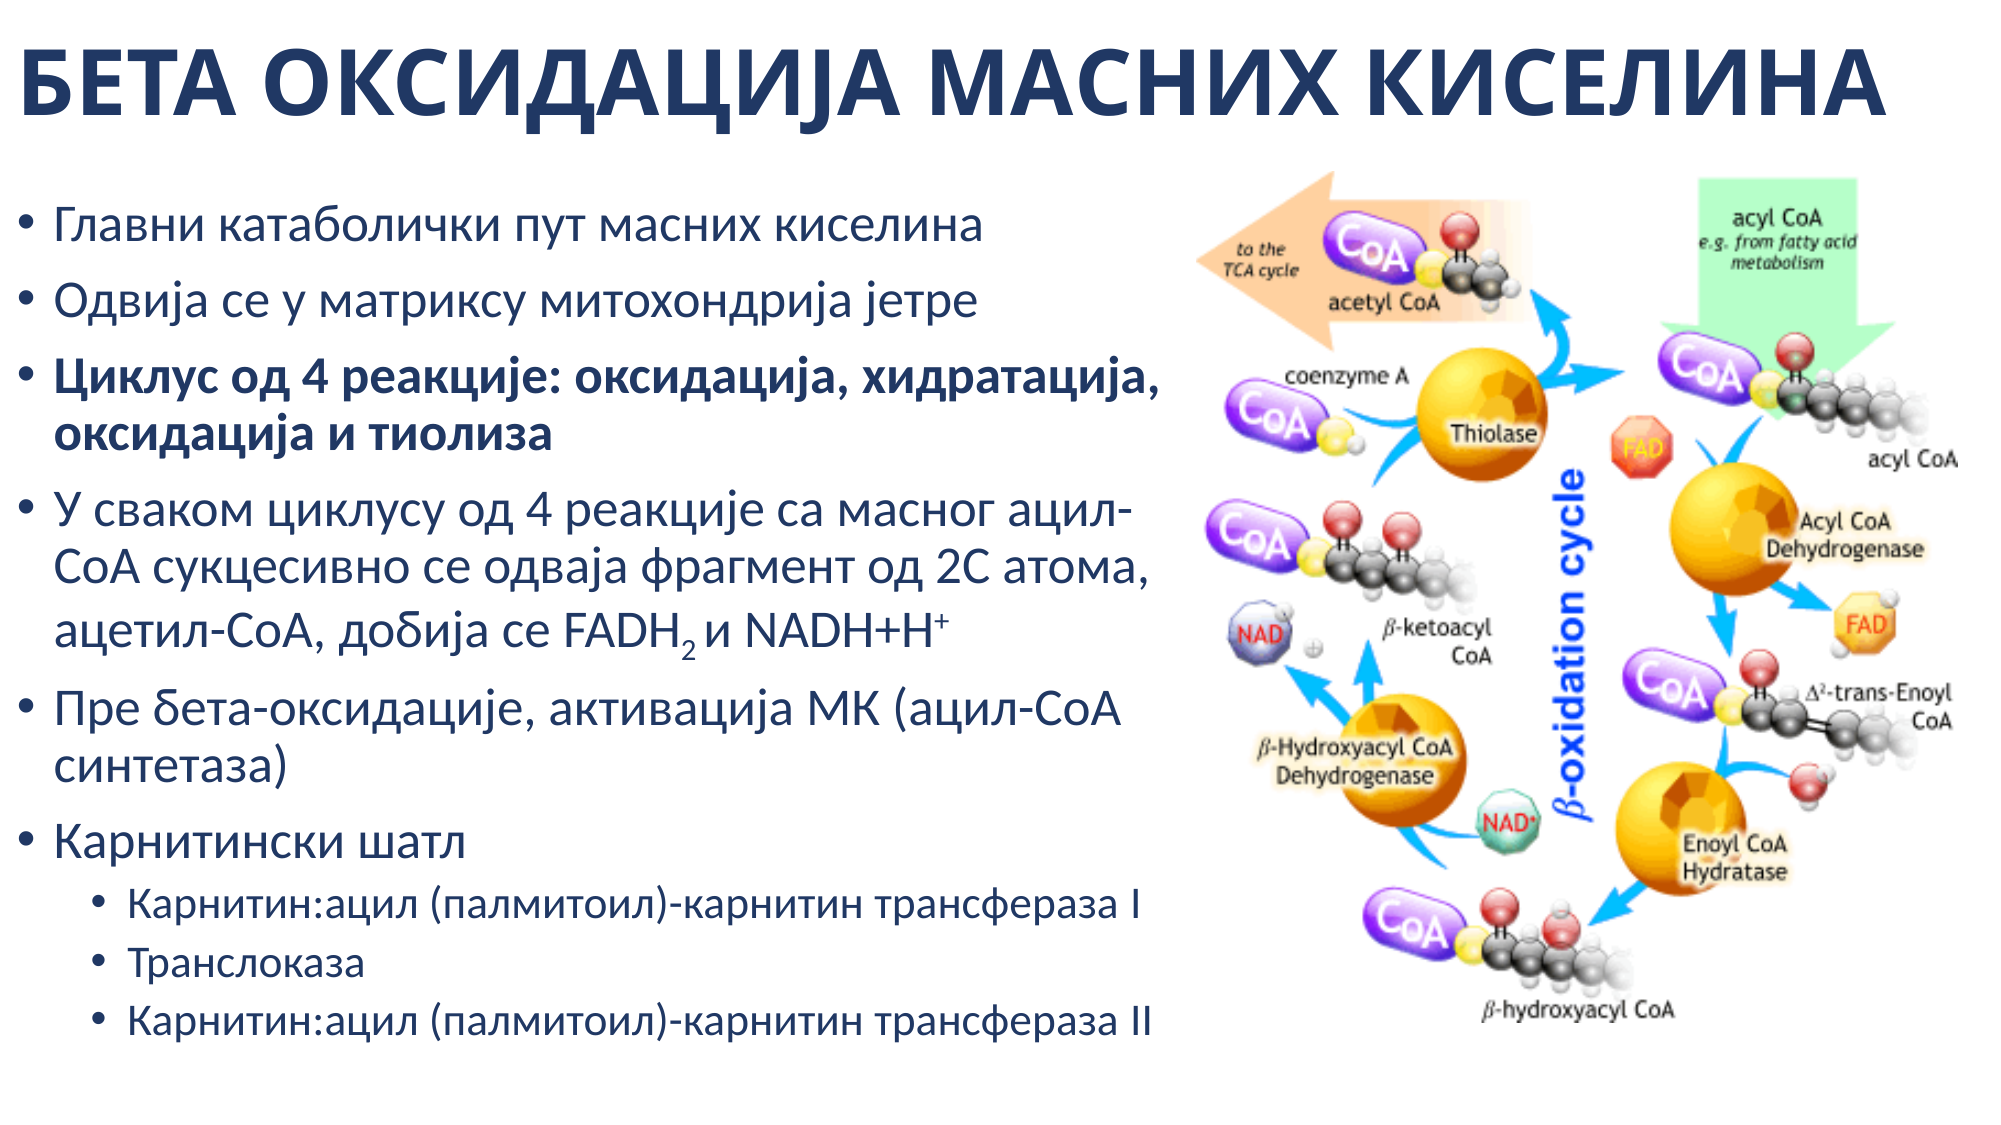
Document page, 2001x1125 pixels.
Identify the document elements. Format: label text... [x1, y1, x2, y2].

list Главни катаболички пут масних киселина Одвија се у матриксу митохондрија јетре Циклус од 4 реакције: оксидација, хидратација, оксидација и тиолиза У сваком циклусу од 4 реакције са масног ацил-СоА сукцесивно се одваја фрагмент од 2С атома, ацетил-СоА, добија се FADH2 и NADH+H+ Пре бета-оксидације, активација МК (ацил-СоА синтетаза) Карнитински шатл Карнитин:ацил (палмитоил)-карнитин трансфераза I Транслоказа Карнитин:ацил (палмитоил)-карнитин трансфераза II [1, 188, 1178, 1108]
title БЕТА ОКСИДАЦИЈА МАСНИХ КИСЕЛИНА [1, 0, 2000, 172]
picture [1196, 171, 1958, 1023]
